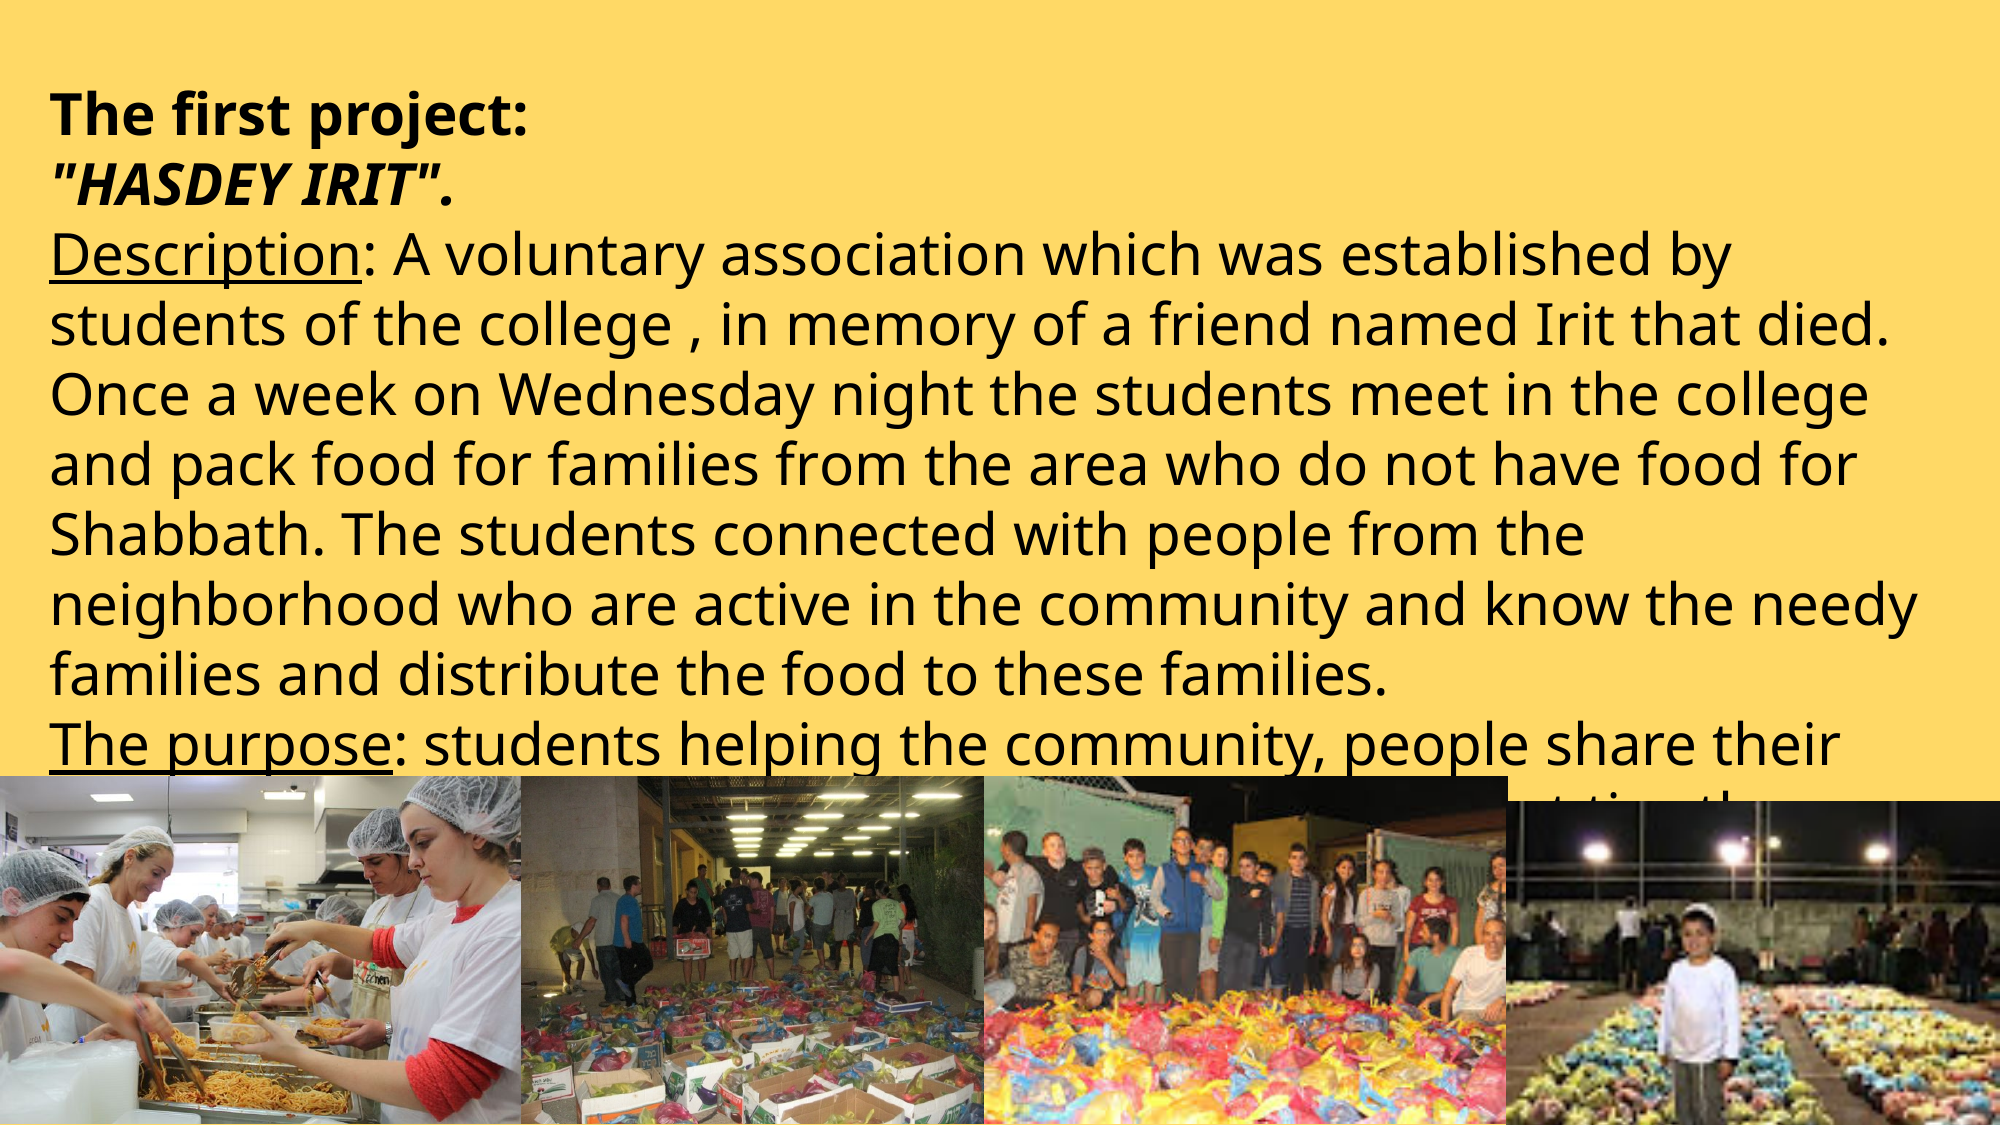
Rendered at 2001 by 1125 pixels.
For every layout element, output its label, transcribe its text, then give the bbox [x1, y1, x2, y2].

text_box The first project: "HASDEY IRIT". Description: A voluntary association which was established by students of the college , in memory of a friend named Irit that died. Once a week on Wednesday night the students meet in the college and pack food for families from the area who do not have food for Shabbath. The students connected with people from the neighborhood who are active in the community and know the needy families and distribute the food to these families. The purpose: students helping the community, people share their time and money for their neighbors. A connection that ties the students with people of all ages. [34, 0, 1955, 801]
picture [0, 776, 2000, 1125]
